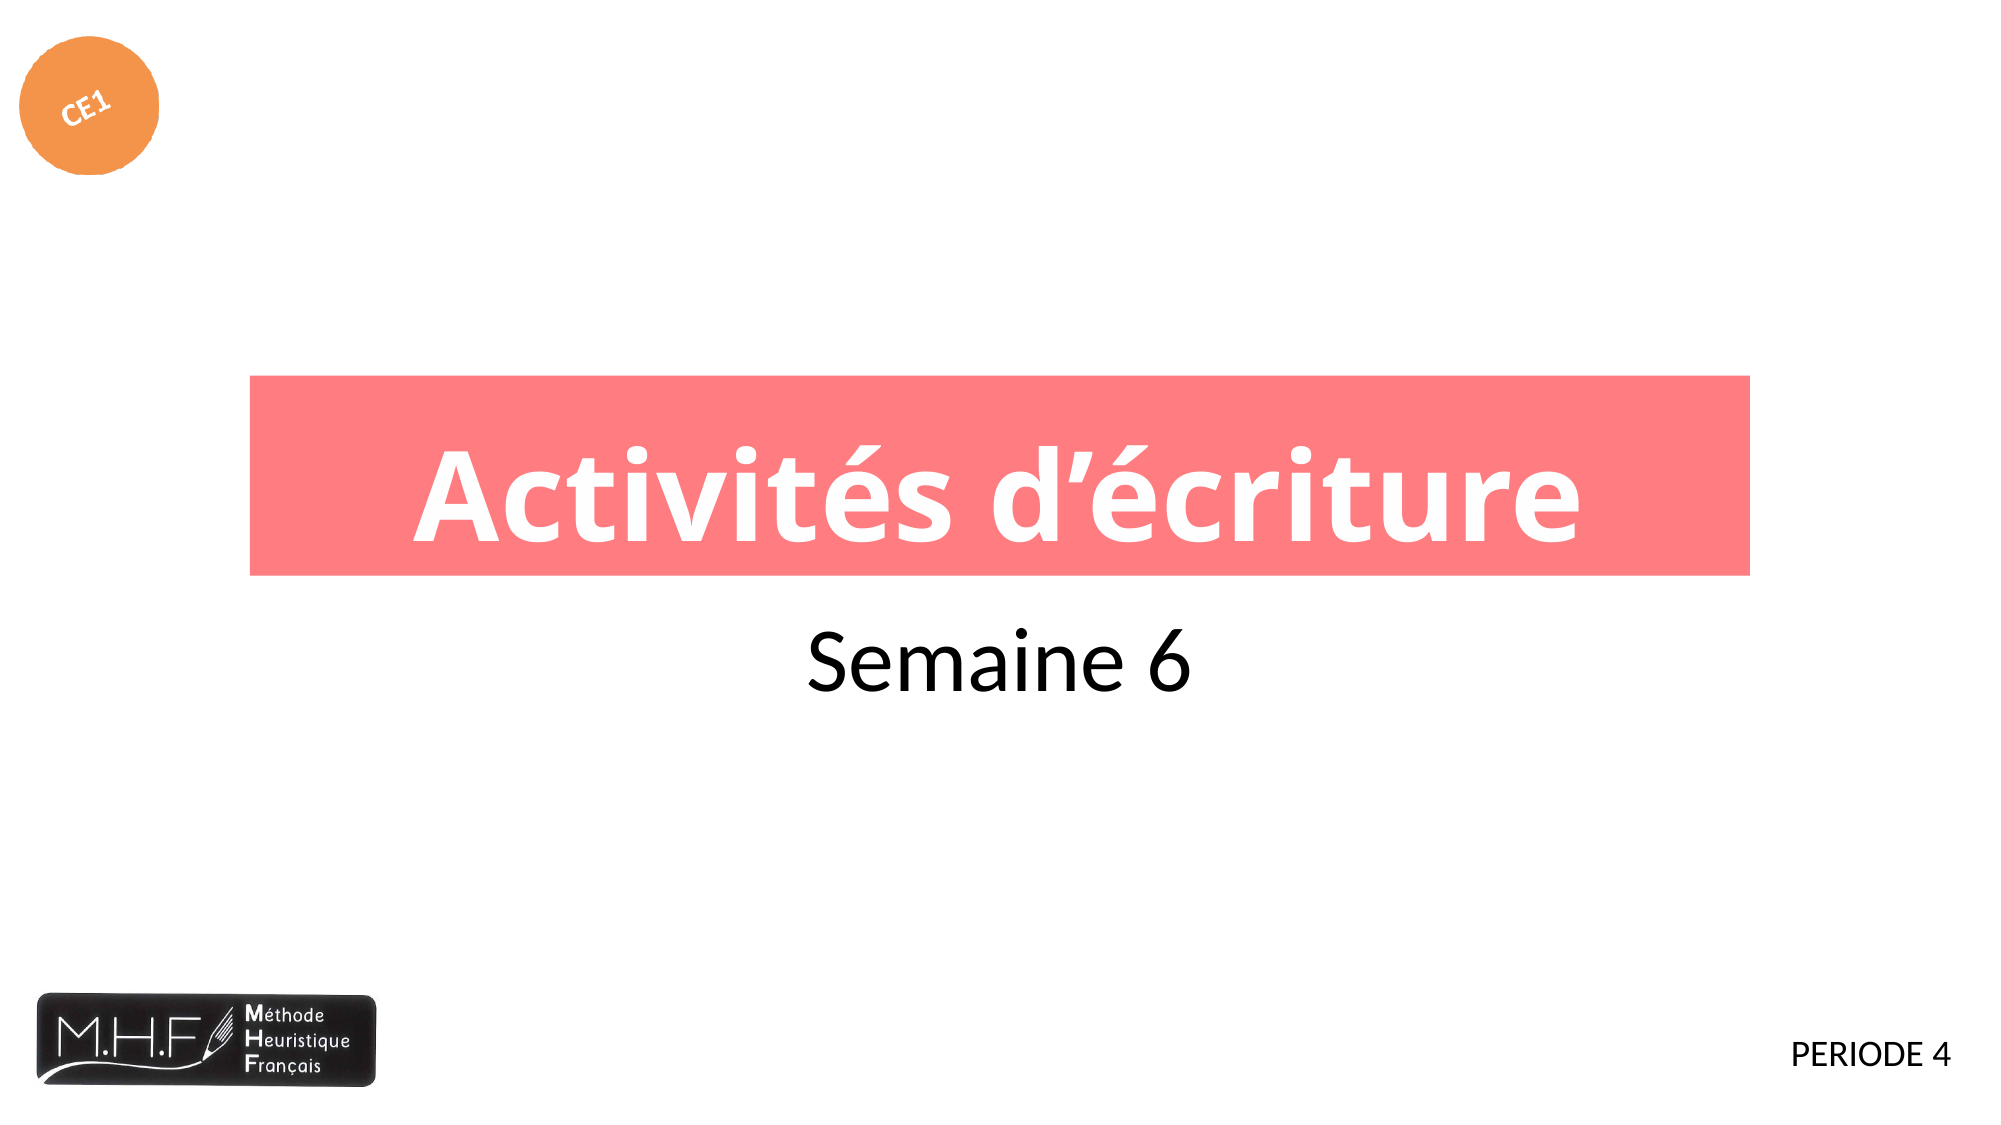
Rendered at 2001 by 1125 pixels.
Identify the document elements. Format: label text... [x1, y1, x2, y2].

text_box PERIODE 4 [1362, 1021, 1967, 1082]
picture [33, 990, 379, 1089]
picture [19, 36, 159, 175]
subtitle Semaine 6 [249, 604, 1750, 877]
title Activités d’écriture [249, 375, 1750, 576]
